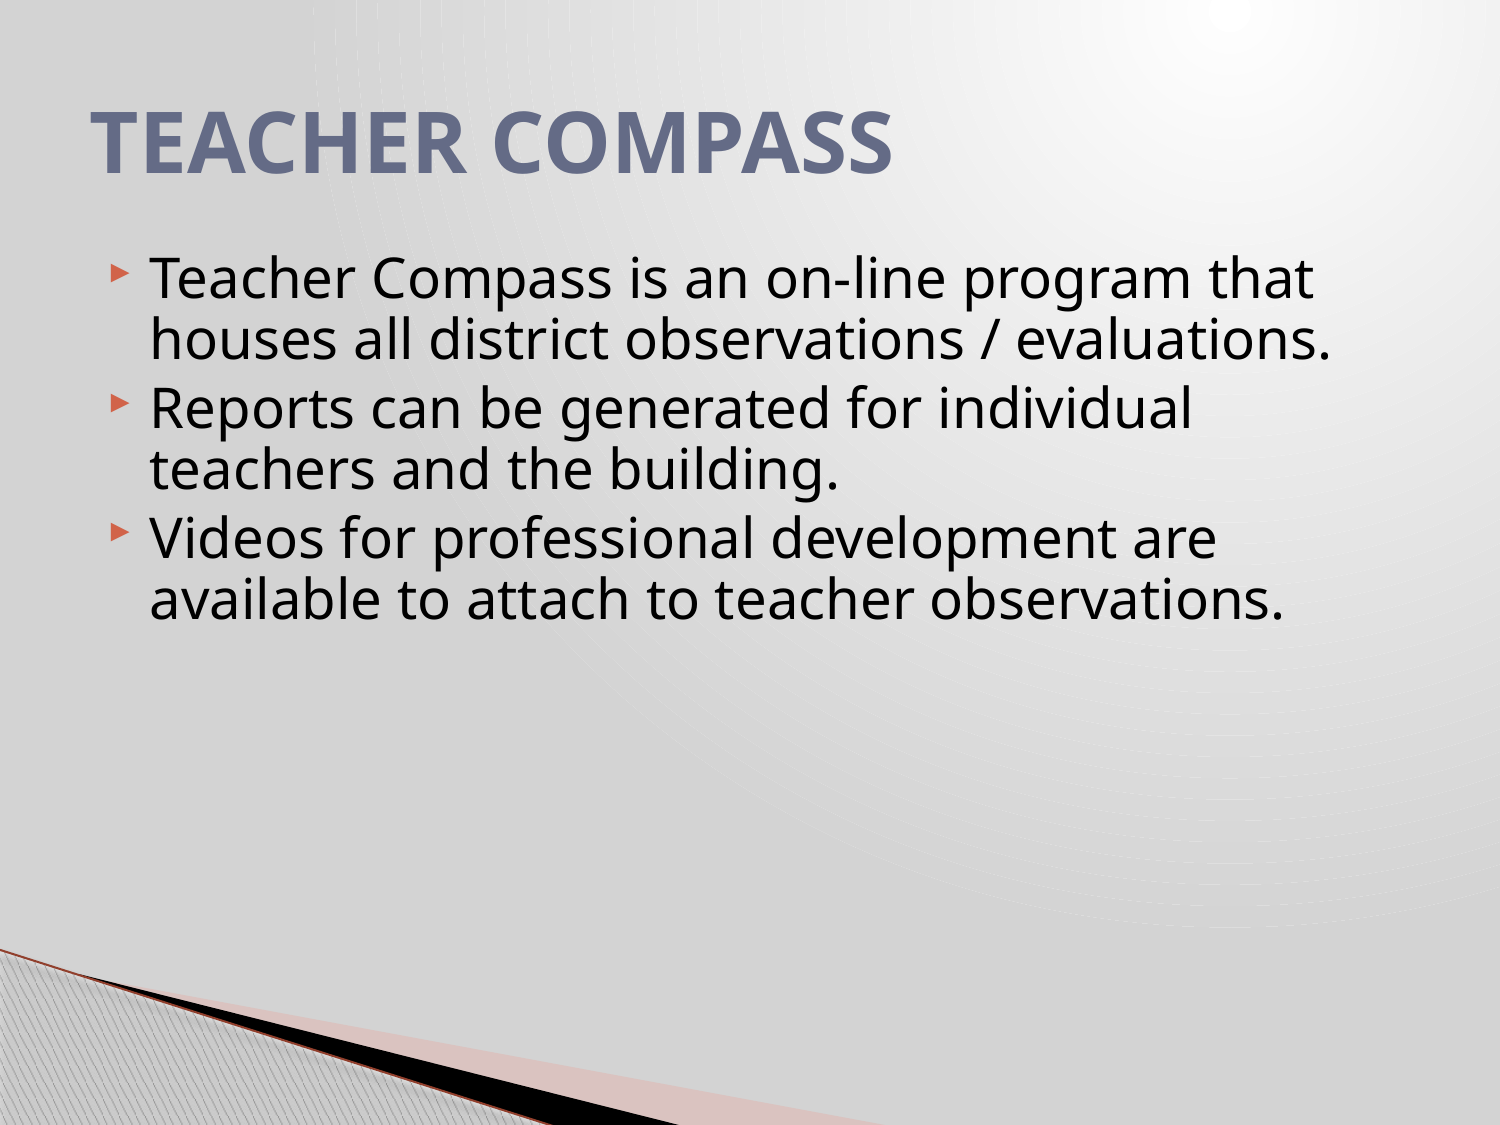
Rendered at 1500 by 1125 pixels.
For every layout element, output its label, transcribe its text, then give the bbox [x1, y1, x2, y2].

title TEACHER COMPASS [75, 45, 1425, 233]
list Teacher Compass is an on-line program that houses all district observations / evaluations. Reports can be generated for individual teachers and the building. Videos for professional development are available to attach to teacher observations. [75, 243, 1425, 986]
